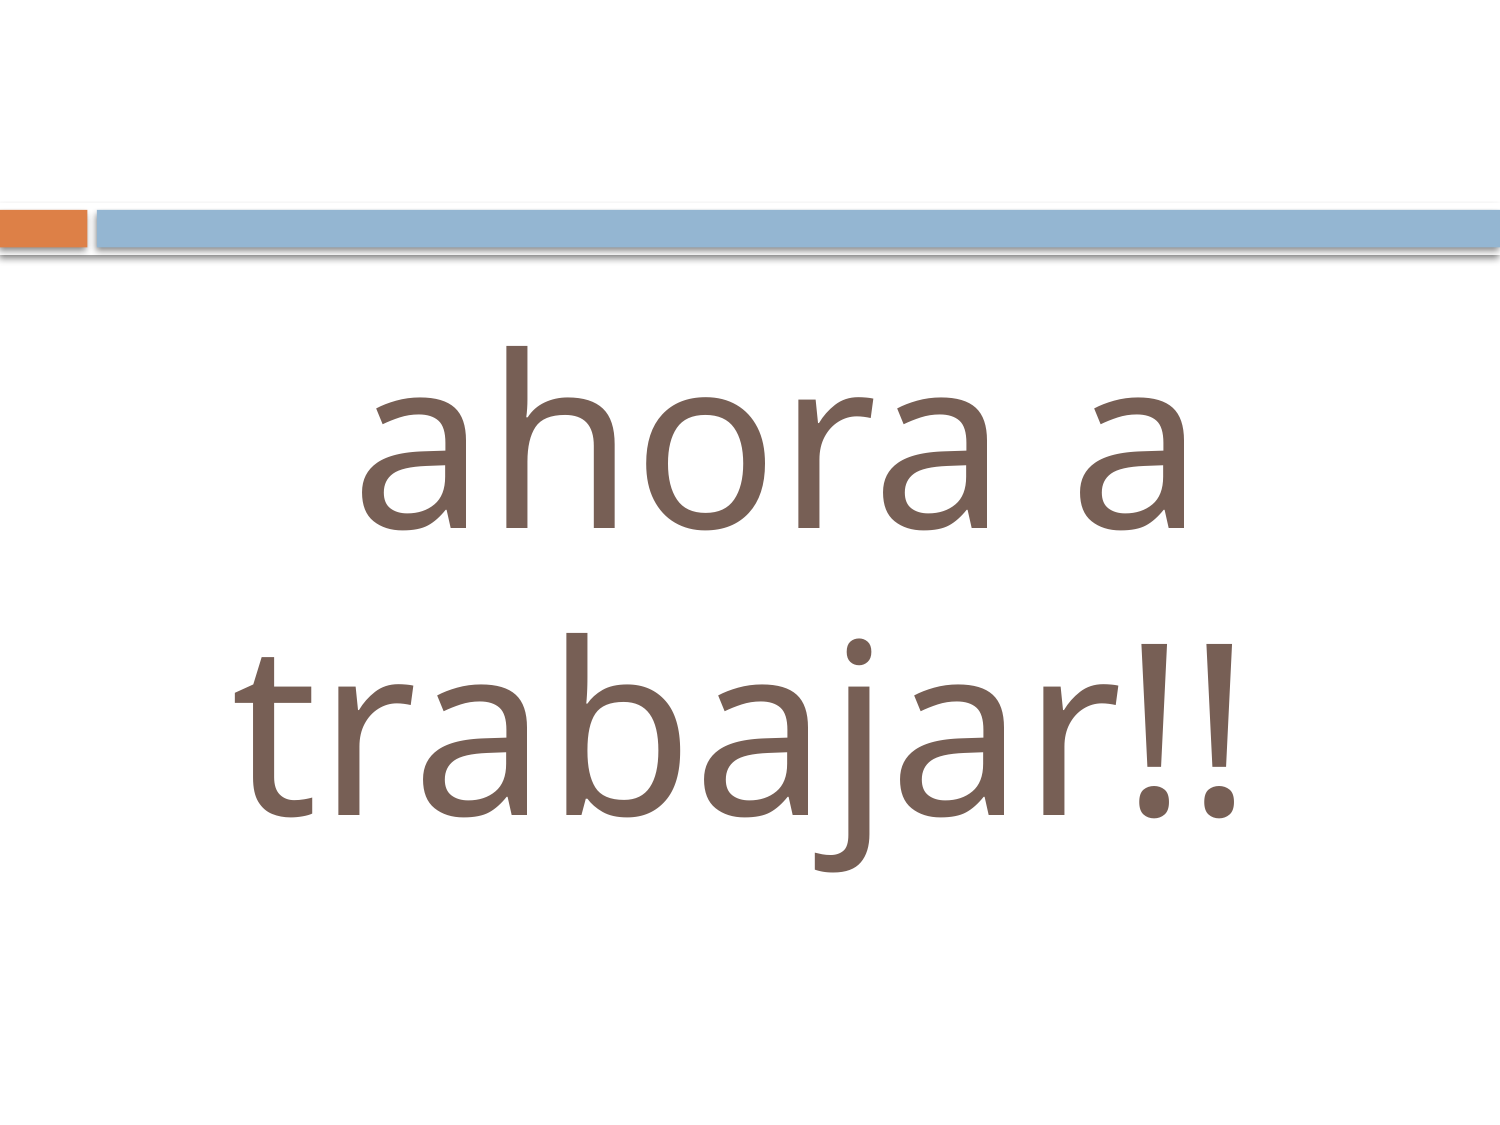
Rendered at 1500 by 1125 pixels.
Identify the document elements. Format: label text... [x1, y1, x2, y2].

list ahora a trabajar!! [46, 281, 1385, 1019]
